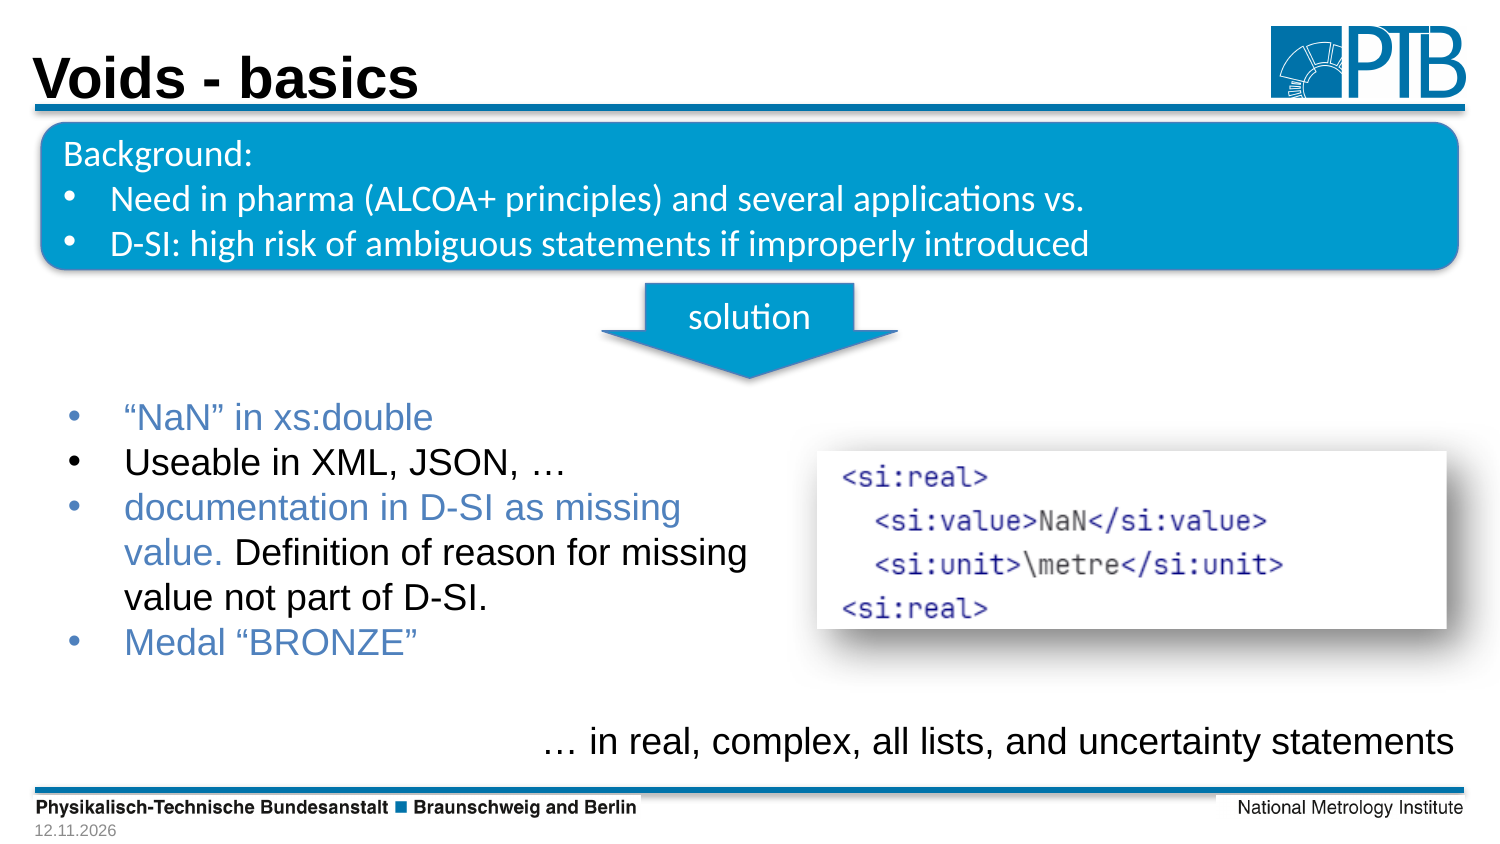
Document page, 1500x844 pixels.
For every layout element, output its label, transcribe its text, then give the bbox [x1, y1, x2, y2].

picture [1216, 795, 1465, 819]
picture [33, 795, 641, 815]
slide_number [19, 815, 669, 844]
text_box Background: Need in pharma (ALCOA+ principles) and several applications vs. D-SI: high risk of ambiguous statements if improperly introduced [40, 121, 1459, 271]
picture [816, 451, 1447, 629]
title Voids - basics [17, 26, 1459, 123]
text_box solution [601, 282, 899, 379]
picture [1459, 26, 1467, 75]
picture [1459, 80, 1467, 98]
text_box … in real, complex, all lists, and uncertainty statements [324, 709, 1470, 770]
text_box “NaN” in xs:double Useable in XML, JSON, … documentation in D-SI as missing value. Definition of reason for missing value not part of D-SI. Medal “BRONZE” [53, 385, 800, 716]
